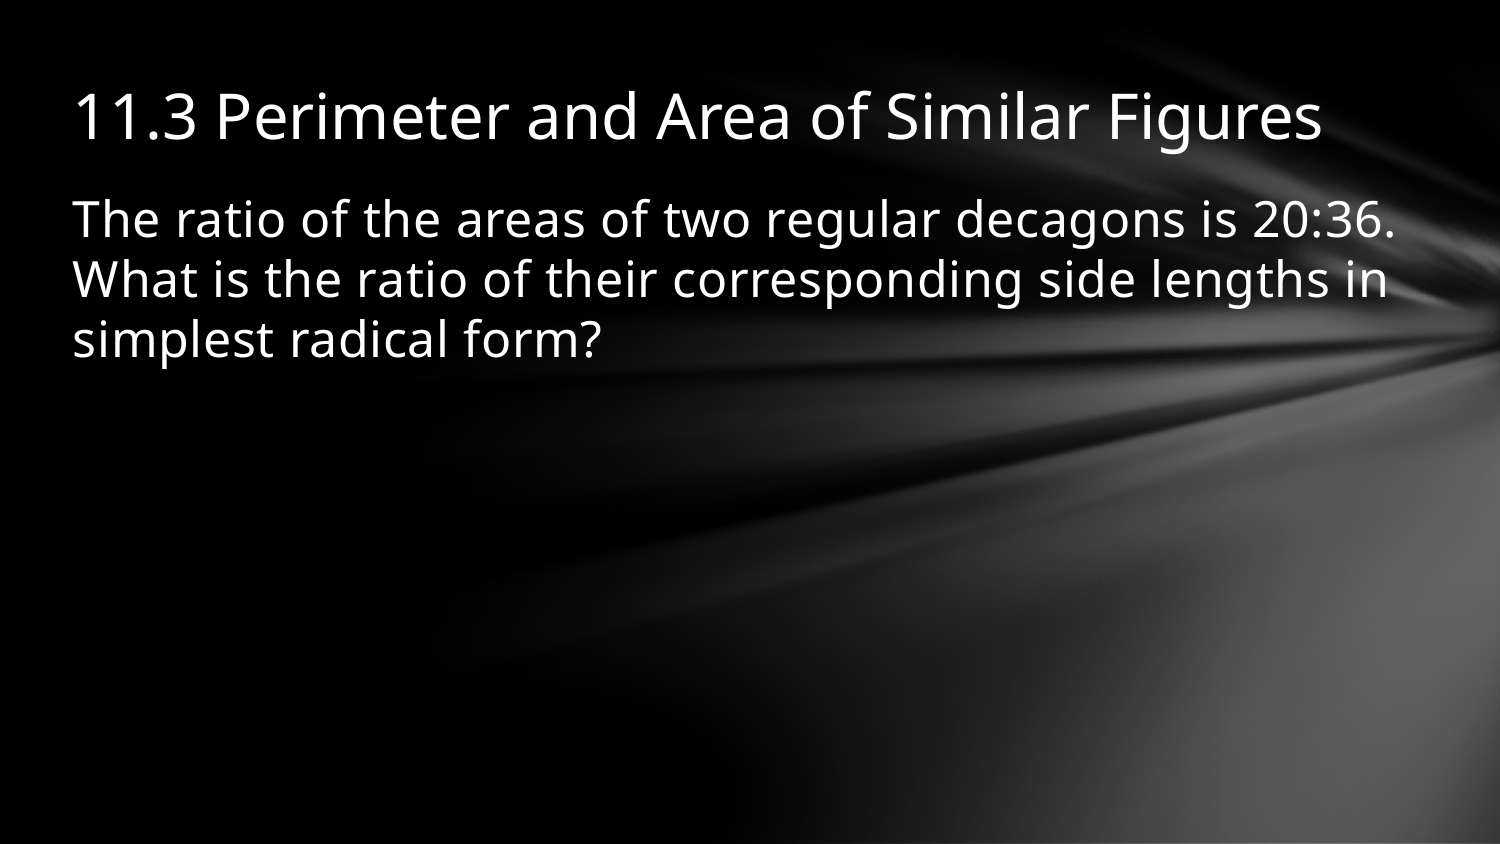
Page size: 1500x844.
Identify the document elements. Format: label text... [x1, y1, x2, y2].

title 11.3 Perimeter and Area of Similar Figures [57, 28, 1450, 160]
list The ratio of the areas of two regular decagons is 20:36. What is the ratio of their corresponding side lengths in simplest radical form? [57, 180, 1450, 762]
